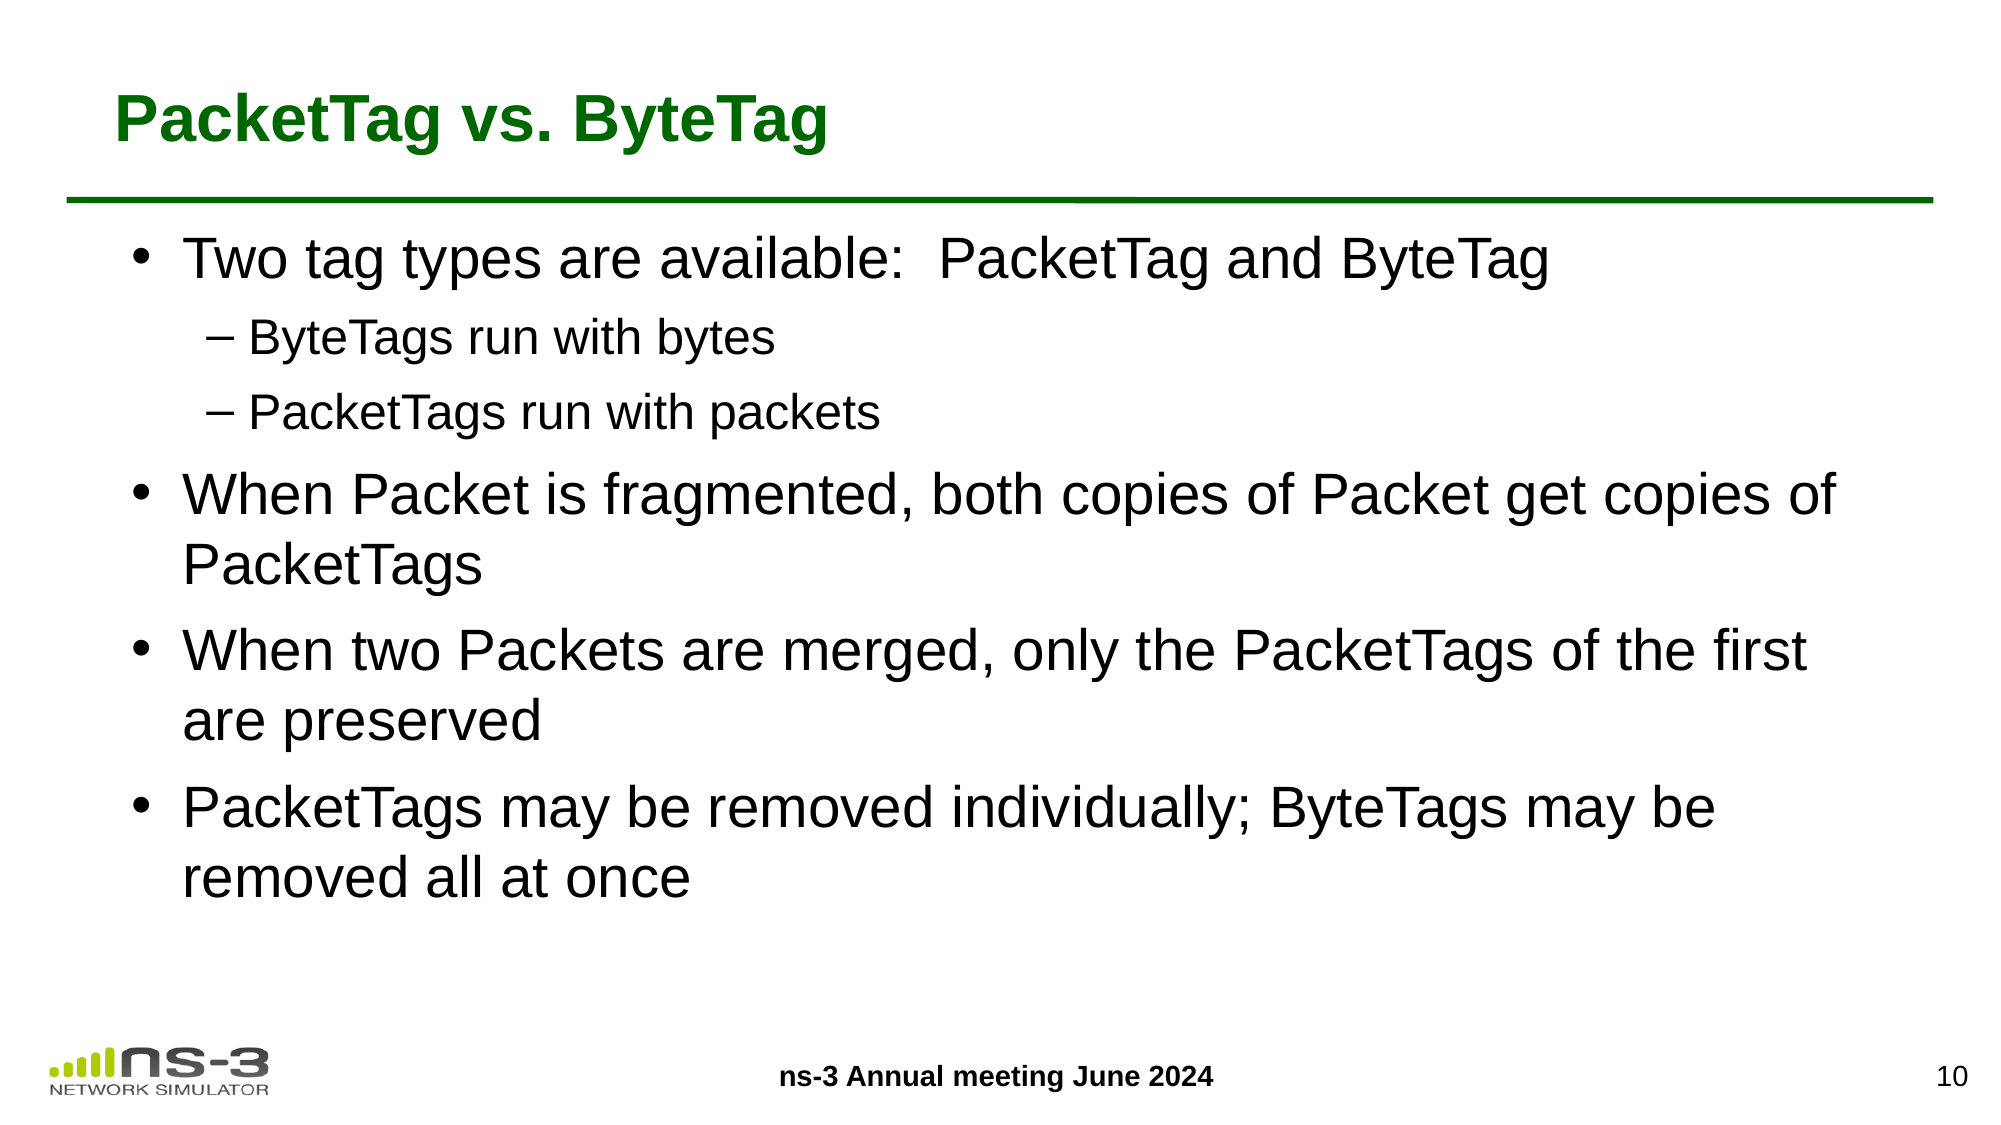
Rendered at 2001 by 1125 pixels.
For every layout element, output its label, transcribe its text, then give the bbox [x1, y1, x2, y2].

footer ns-3 Annual meeting June 2024 [683, 1049, 1310, 1125]
title PacketTag vs. ByteTag [99, 44, 1894, 186]
picture [33, 1017, 284, 1125]
slide_number 10 [1523, 1049, 1984, 1125]
list Two tag types are available: PacketTag and ByteTag ByteTags run with bytes PacketTags run with packets When Packet is fragmented, both copies of Packet get copies of PacketTags When two Packets are merged, only the PacketTags of the first are preserved PacketTags may be removed individually; ByteTags may be removed all at once [116, 212, 1910, 1012]
